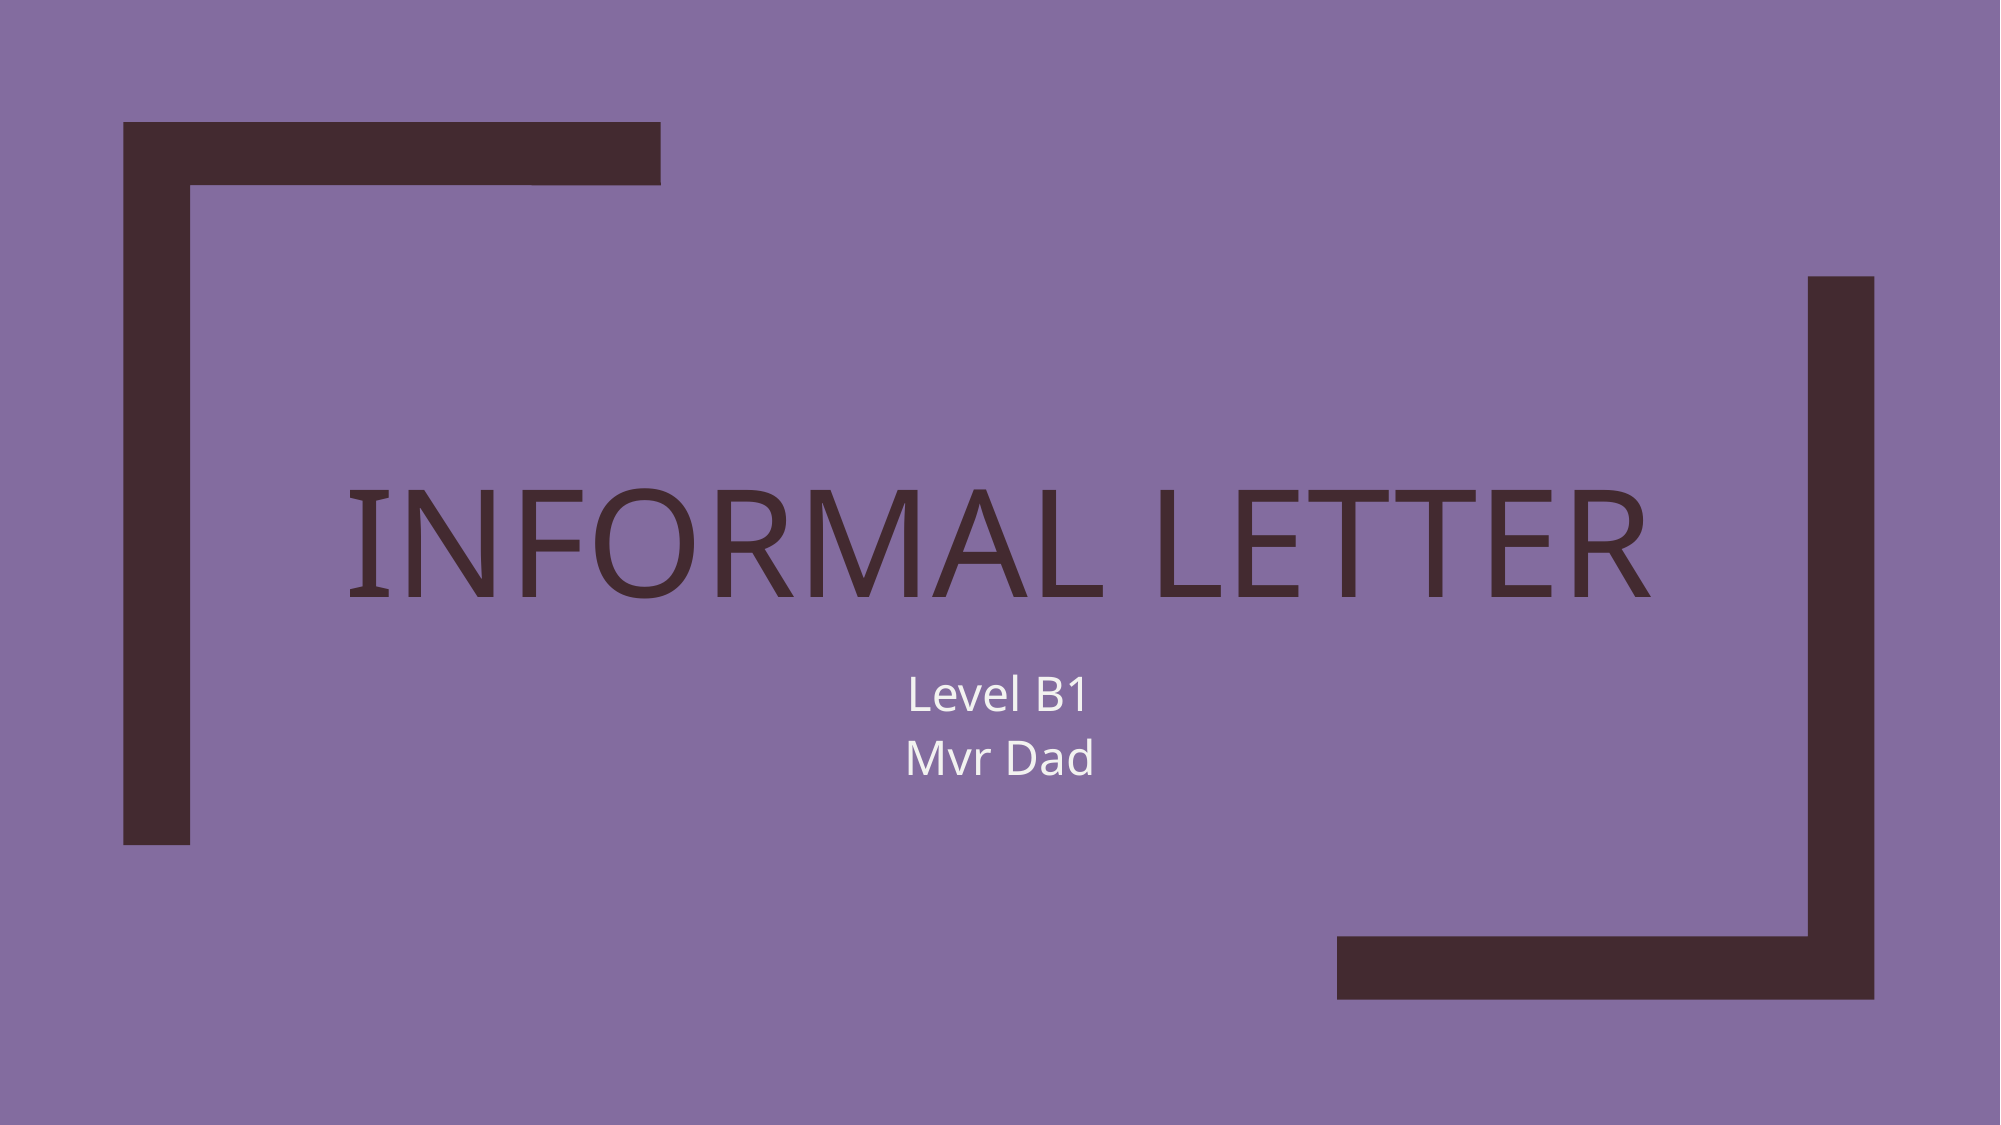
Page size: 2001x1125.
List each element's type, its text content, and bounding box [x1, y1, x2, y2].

subtitle Level B1 Mvr Dad [439, 649, 1561, 828]
title Informal letter [314, 293, 1686, 638]
